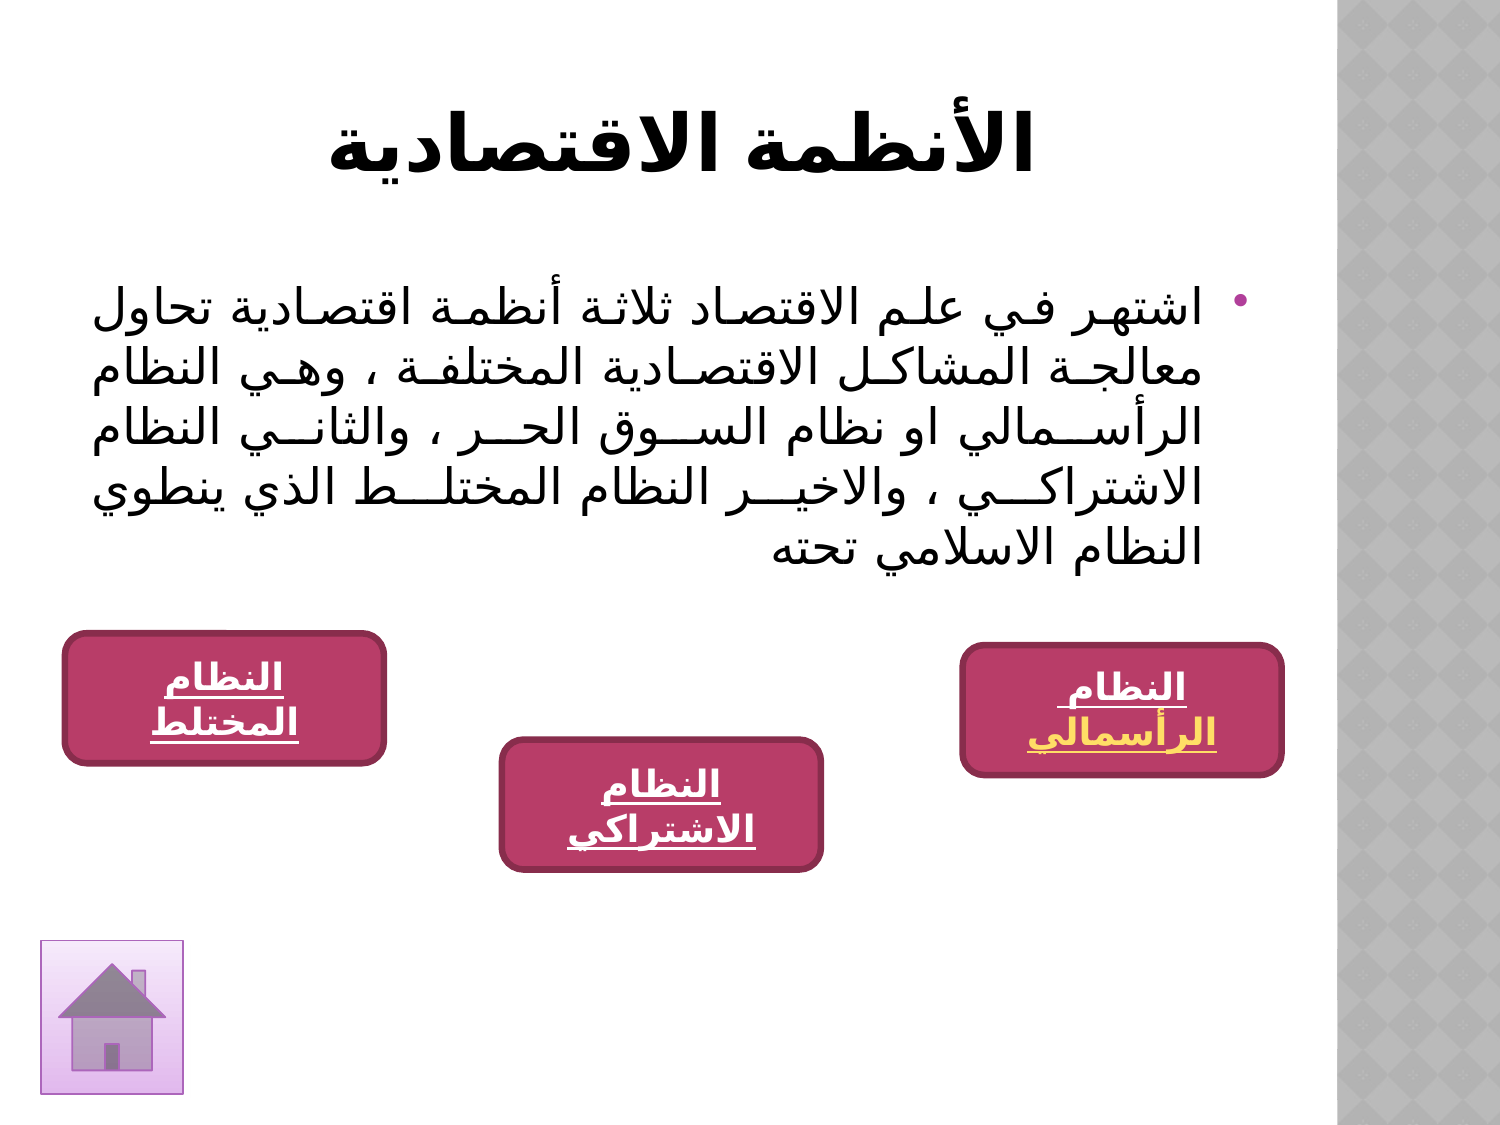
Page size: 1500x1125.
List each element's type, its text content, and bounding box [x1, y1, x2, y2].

text_box النظام المختلط [61, 629, 388, 767]
list اشتهر في علم الاقتصاد ثلاثة أنظمة اقتصادية تحاول معالجة المشاكل الاقتصادية المختلفة ، وهي النظام الرأسمالي او نظام السوق الحر ، والثاني النظام الاشتراكي ، والاخير النظام المختلط الذي ينطوي النظام الاسلامي تحته [76, 267, 1265, 743]
text_box [40, 940, 184, 1095]
text_box النظام الرأسمالي [959, 641, 1285, 779]
text_box النظام الاشتراكي [498, 736, 825, 873]
title الأنظمة الاقتصادية [88, 30, 1276, 188]
